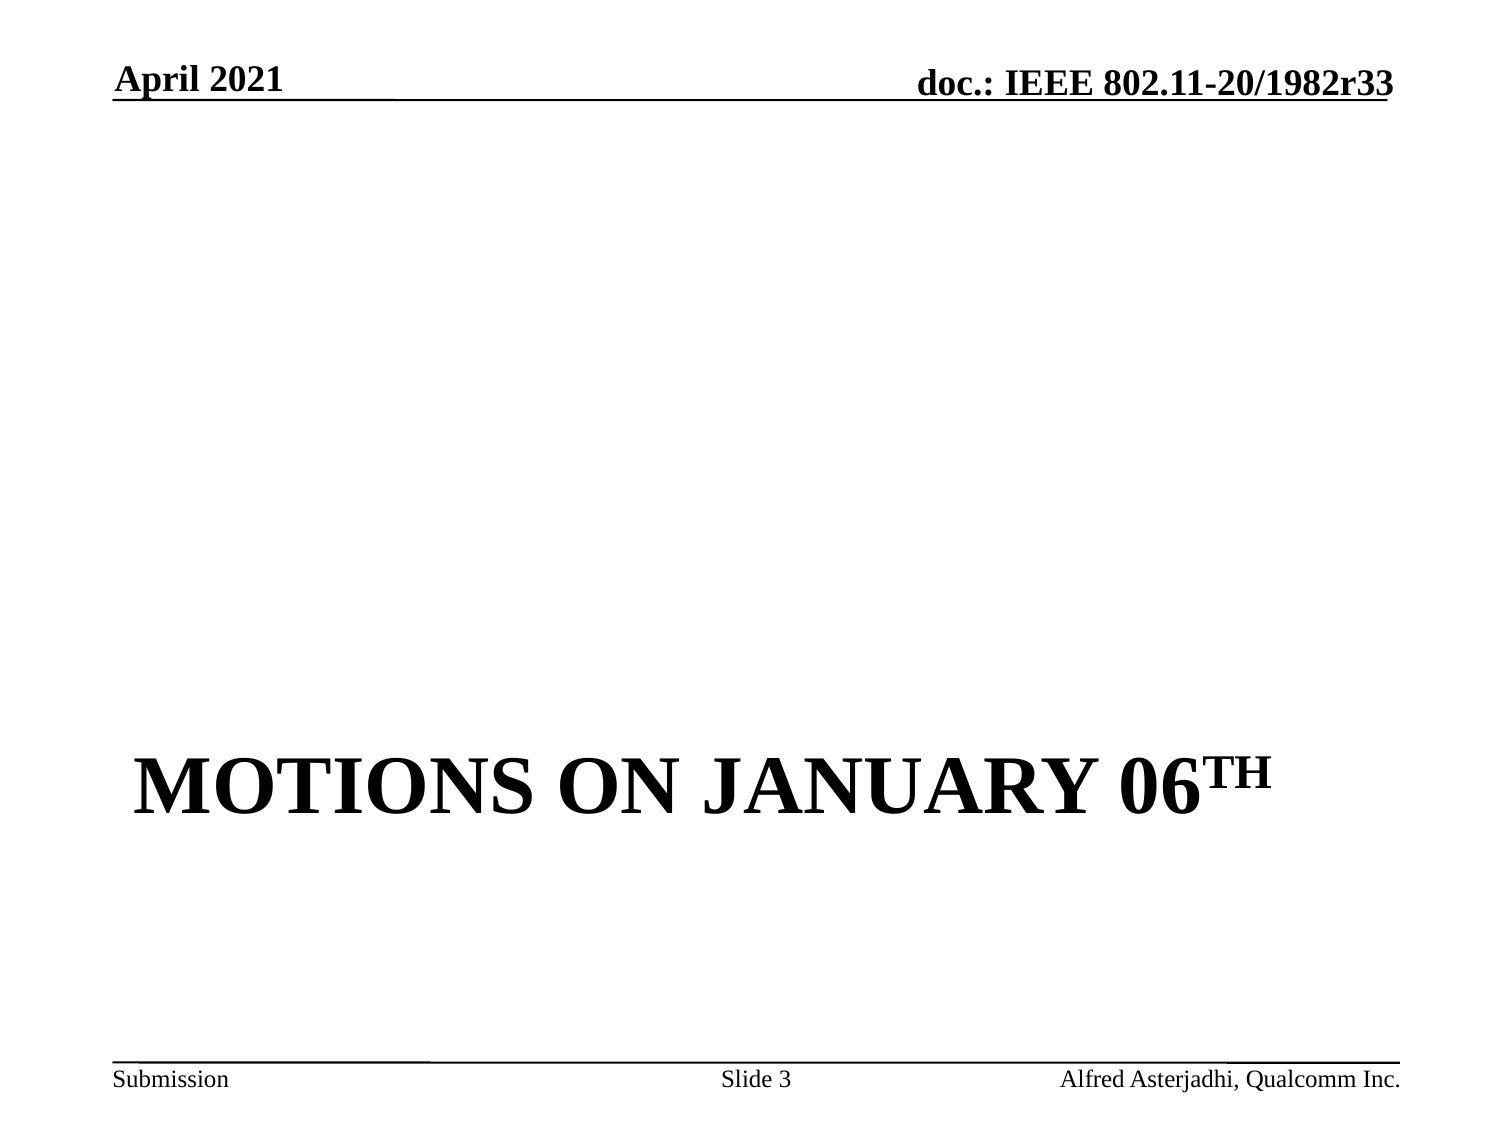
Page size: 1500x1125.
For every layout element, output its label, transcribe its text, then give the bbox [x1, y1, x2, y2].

footer Alfred Asterjadhi, Qualcomm Inc. [878, 1061, 1402, 1093]
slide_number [114, 54, 423, 100]
title Motions on January 06th [118, 722, 1394, 947]
slide_number Slide 3 [712, 1061, 800, 1123]
